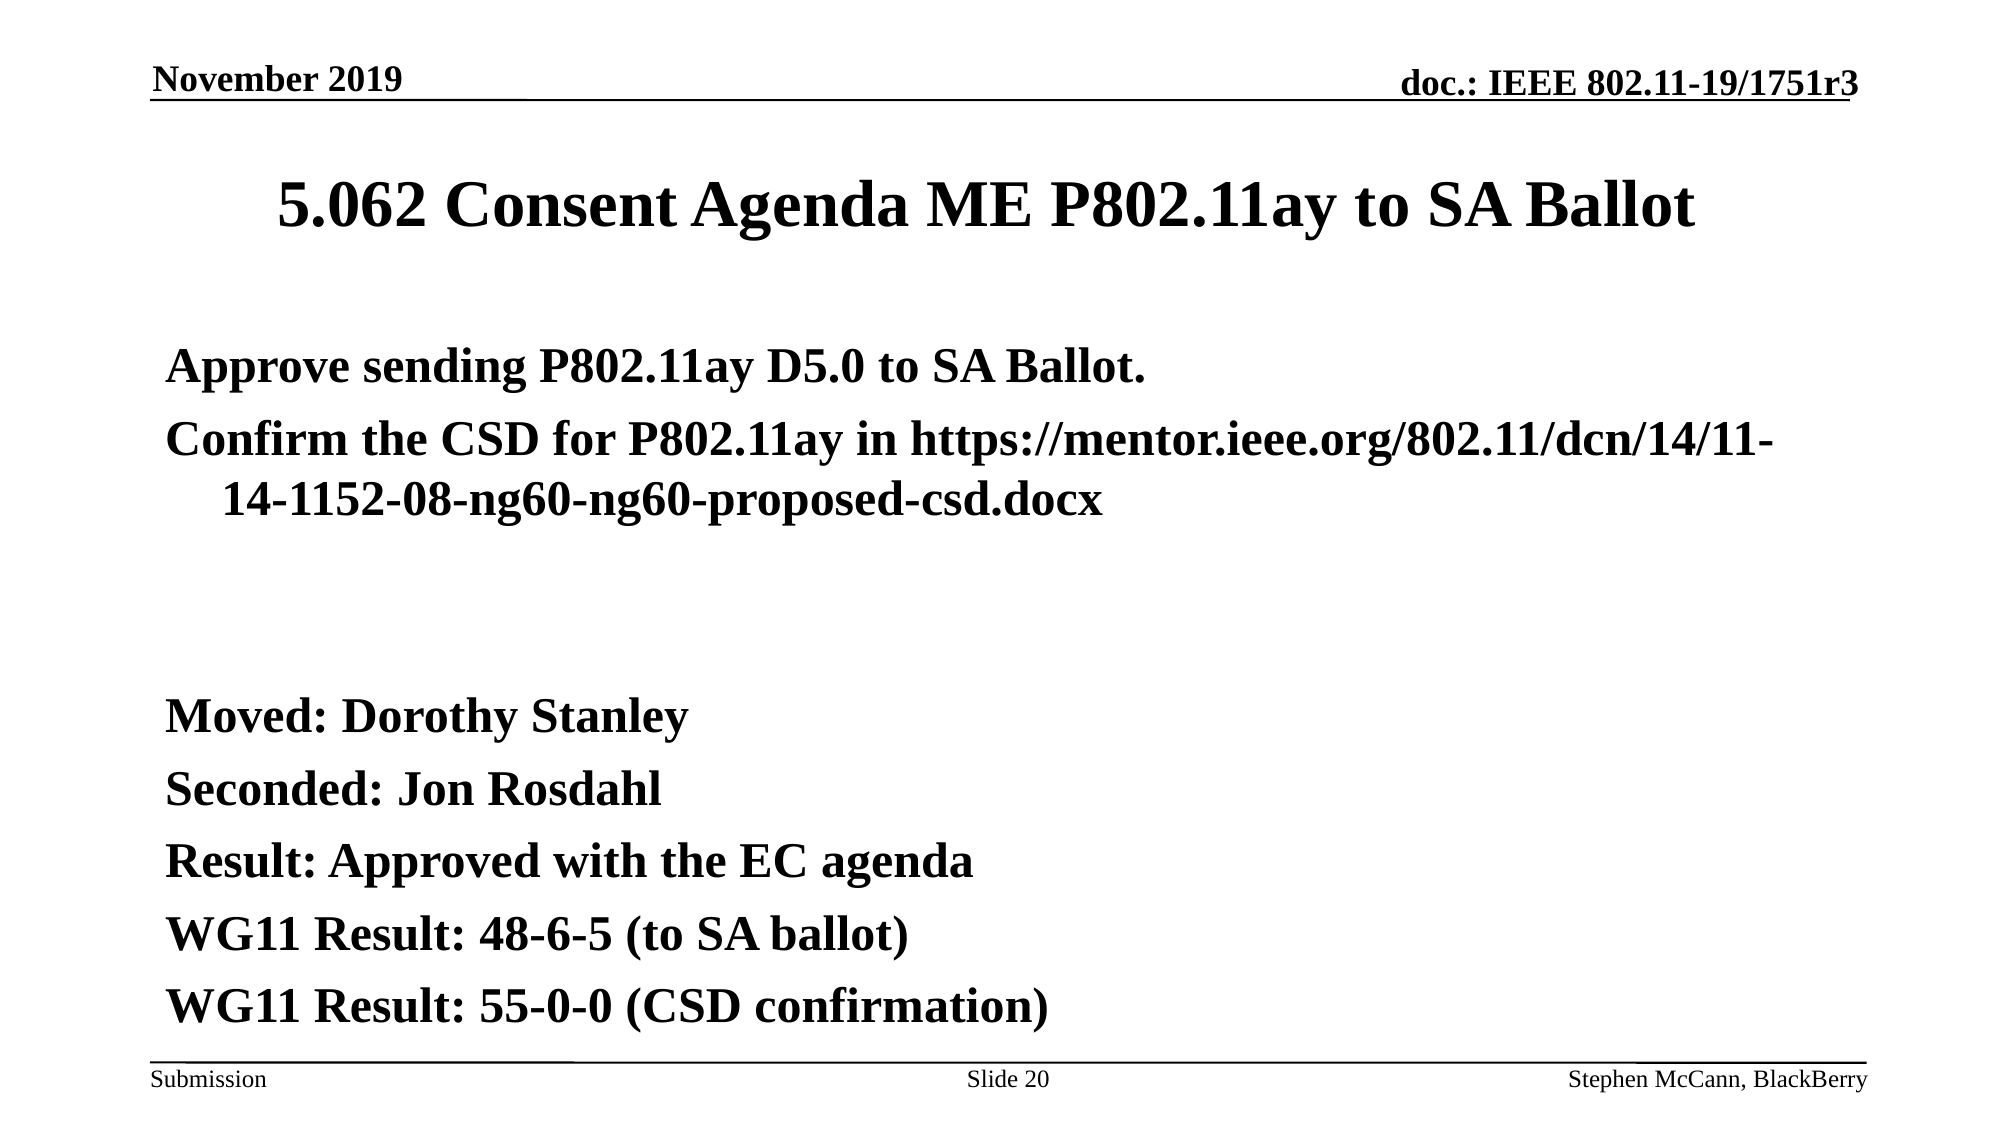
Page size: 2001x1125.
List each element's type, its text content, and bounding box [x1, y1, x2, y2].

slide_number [152, 54, 563, 100]
list Approve sending P802.11ay D5.0 to SA Ballot. Confirm the CSD for P802.11ay in https://mentor.ieee.org/802.11/dcn/14/11-14-1152-08-ng60-ng60-proposed-csd.docx Moved: Dorothy Stanley Seconded: Jon Rosdahl Result: Approved with the EC agenda WG11 Result: 48-6-5 (to SA ballot) WG11 Result: 55-0-0 (CSD confirmation) [149, 324, 1850, 1038]
footer Stephen McCann, BlackBerry [1171, 1061, 1869, 1093]
title 5.062 Consent Agenda ME P802.11ay to SA Ballot [74, 112, 1901, 288]
slide_number Slide 20 [950, 1061, 1067, 1123]
